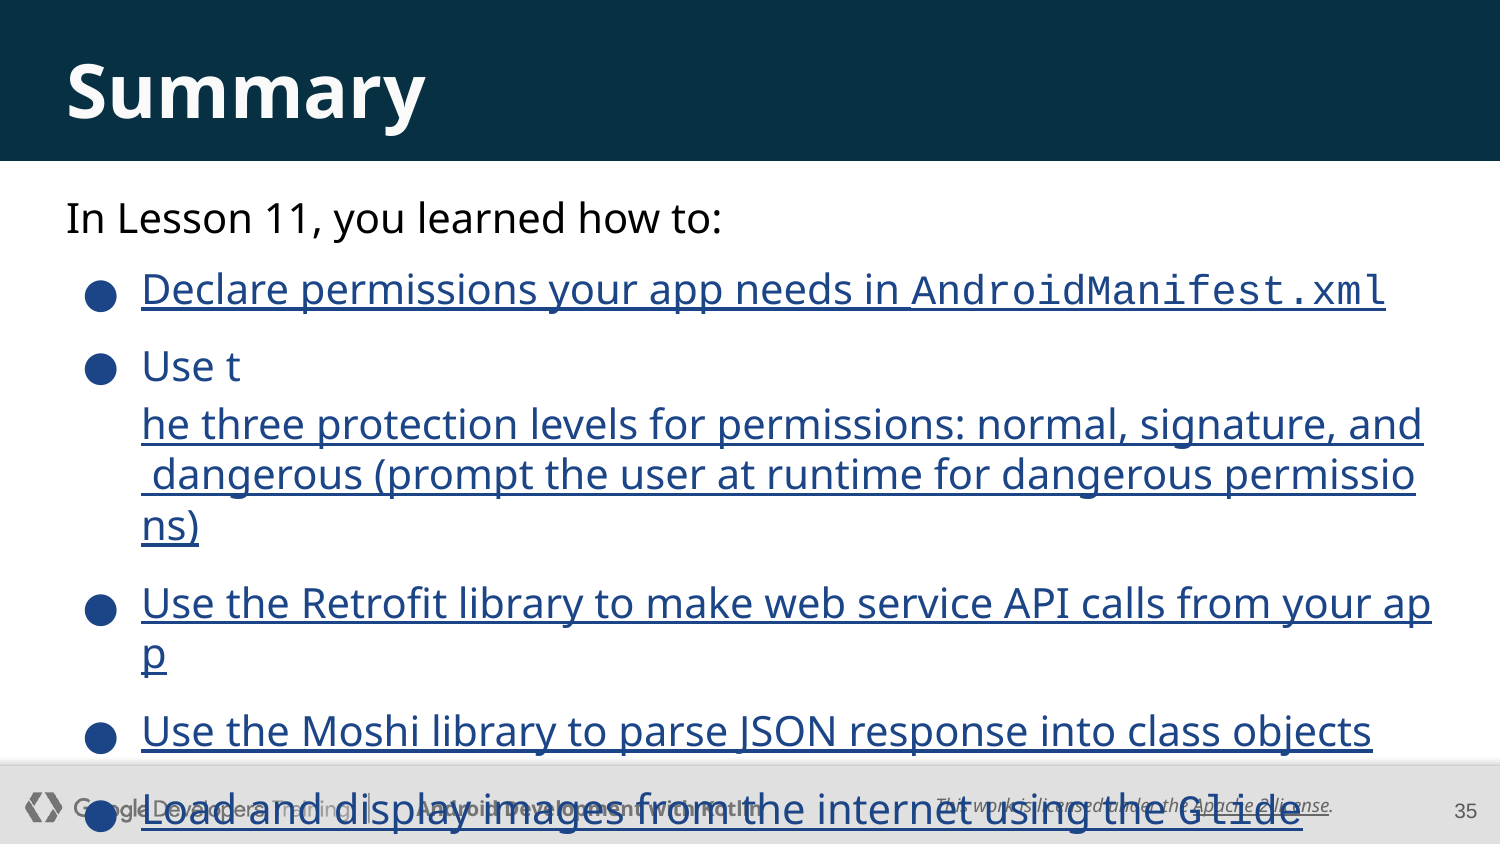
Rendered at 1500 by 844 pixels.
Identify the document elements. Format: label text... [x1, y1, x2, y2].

slide_number ‹#› [1402, 777, 1493, 842]
title Summary [51, 28, 1449, 122]
list In Lesson 11, you learned how to: Declare permissions your app needs in AndroidManifest.xml Use the three protection levels for permissions: normal, signature, and dangerous (prompt the user at runtime for dangerous permissions) Use the Retrofit library to make web service API calls from your app Use the Moshi library to parse JSON response into class objects Load and display images from the internet using the Glide library [51, 168, 1449, 693]
picture [0, 161, 1500, 844]
